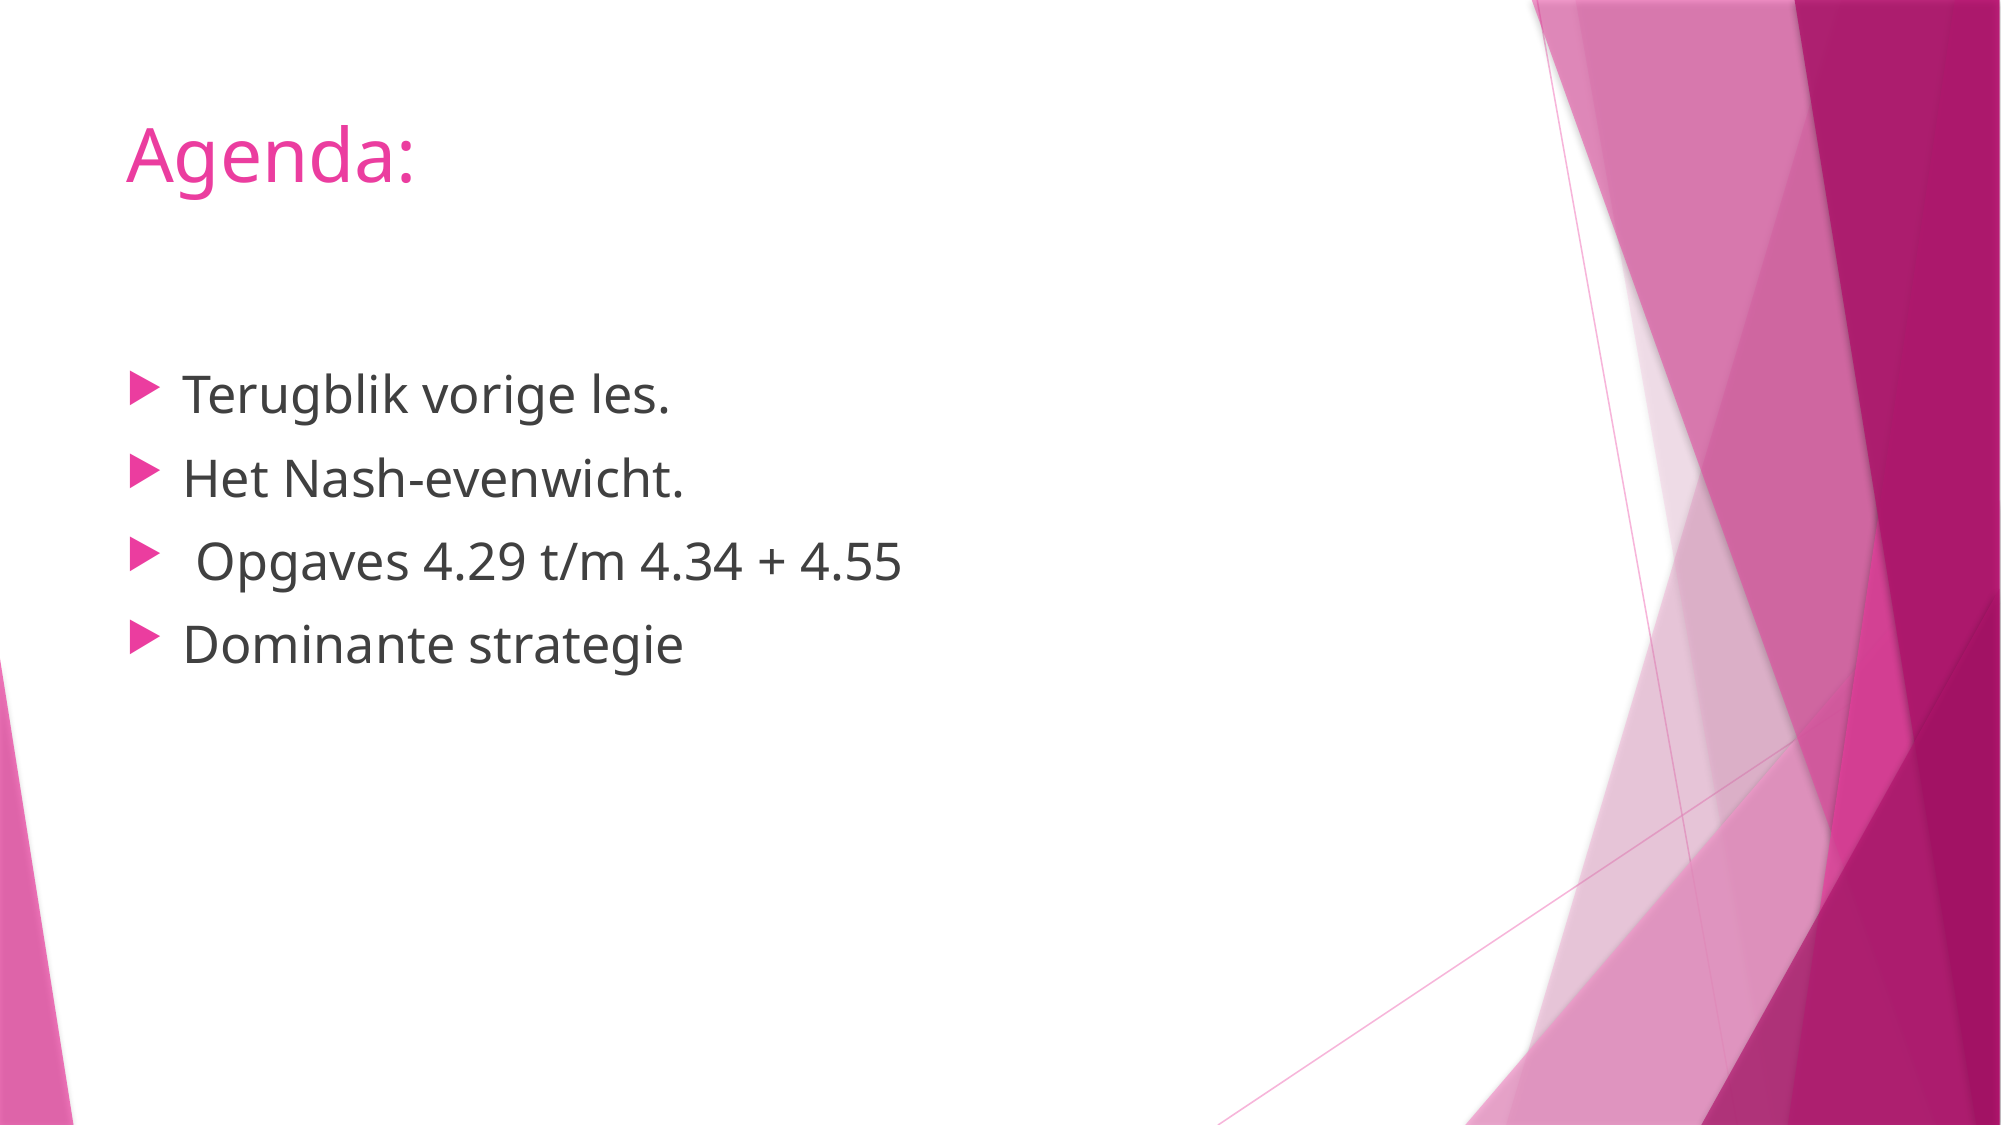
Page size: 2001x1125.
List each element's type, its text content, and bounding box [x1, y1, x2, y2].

title Agenda: [111, 99, 1522, 317]
list Terugblik vorige les. Het Nash-evenwicht. Opgaves 4.29 t/m 4.34 + 4.55 Dominante strategie [111, 354, 1522, 992]
